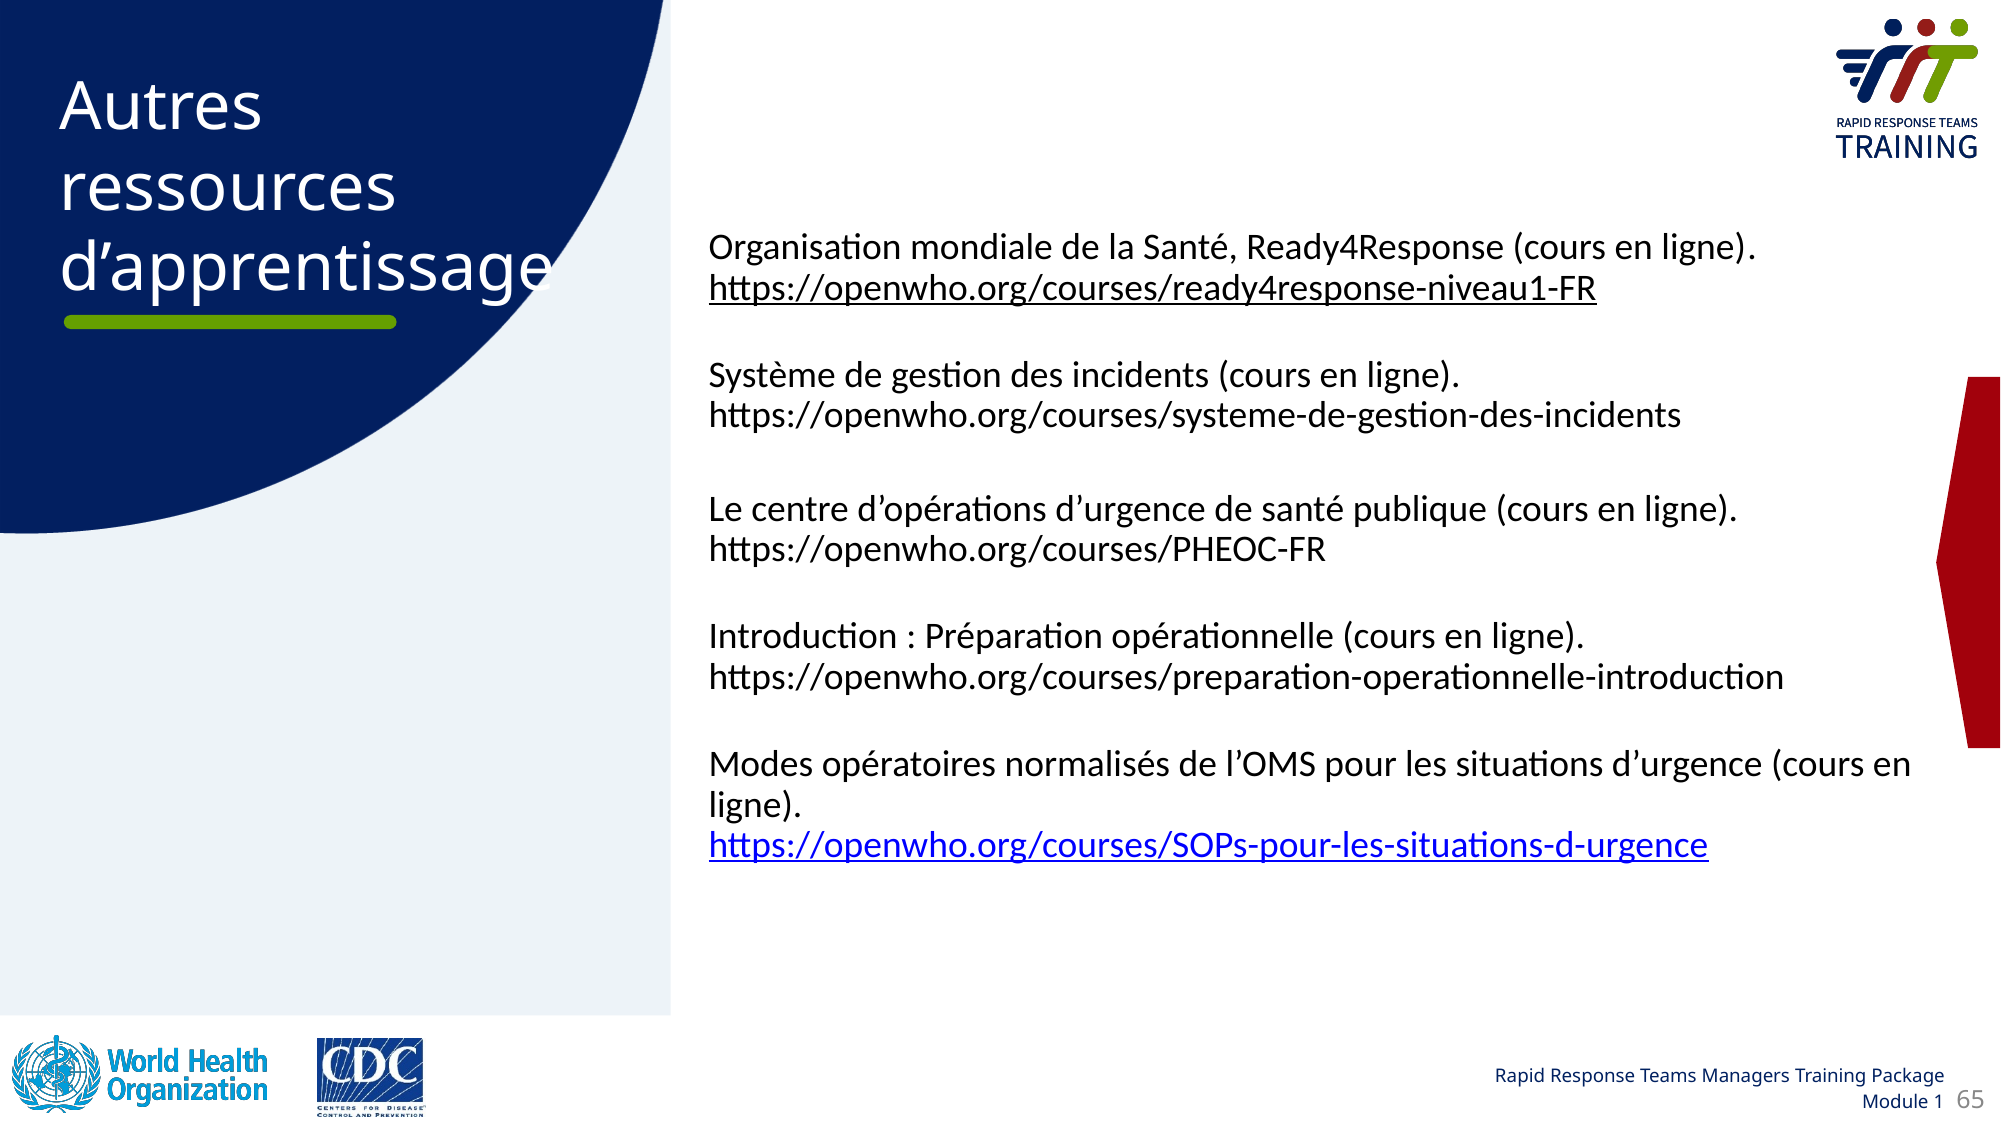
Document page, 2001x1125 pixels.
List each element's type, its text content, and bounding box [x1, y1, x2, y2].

picture [30, 1083, 37, 1091]
picture [36, 1088, 78, 1105]
picture [1835, 19, 1978, 167]
picture [59, 1035, 267, 1113]
picture [34, 1054, 43, 1078]
picture [40, 1062, 47, 1070]
picture [71, 1053, 90, 1091]
picture [46, 1056, 54, 1062]
text_box 65 [1557, 1075, 1993, 1121]
picture [24, 1054, 36, 1087]
picture [317, 1038, 426, 1117]
picture [50, 1108, 62, 1113]
picture [0, 0, 670, 538]
picture [12, 1083, 48, 1113]
list Organisation mondiale de la Santé, Ready4Response (cours en ligne). https://openwho.org/courses/ready4response-niveau1-FR Système de gestion des incidents (cours en ligne). https://openwho.org/courses/systeme-de-gestion-des-incidents Le centre d’opérations d’urgence de santé publique (cours en ligne). https://openwho.org/courses/PHEOC-FR Introduction : Préparation opérationnelle (cours en ligne). https://openwho.org/courses/preparation-operationnelle-introduction Modes opératoires normalisés de l’OMS pour les situations d’urgence (cours en ligne). https://openwho.org/courses/SOPs-pour-les-situations-d-urgence [700, 137, 1937, 1049]
picture [12, 1035, 54, 1068]
picture [22, 1062, 26, 1077]
